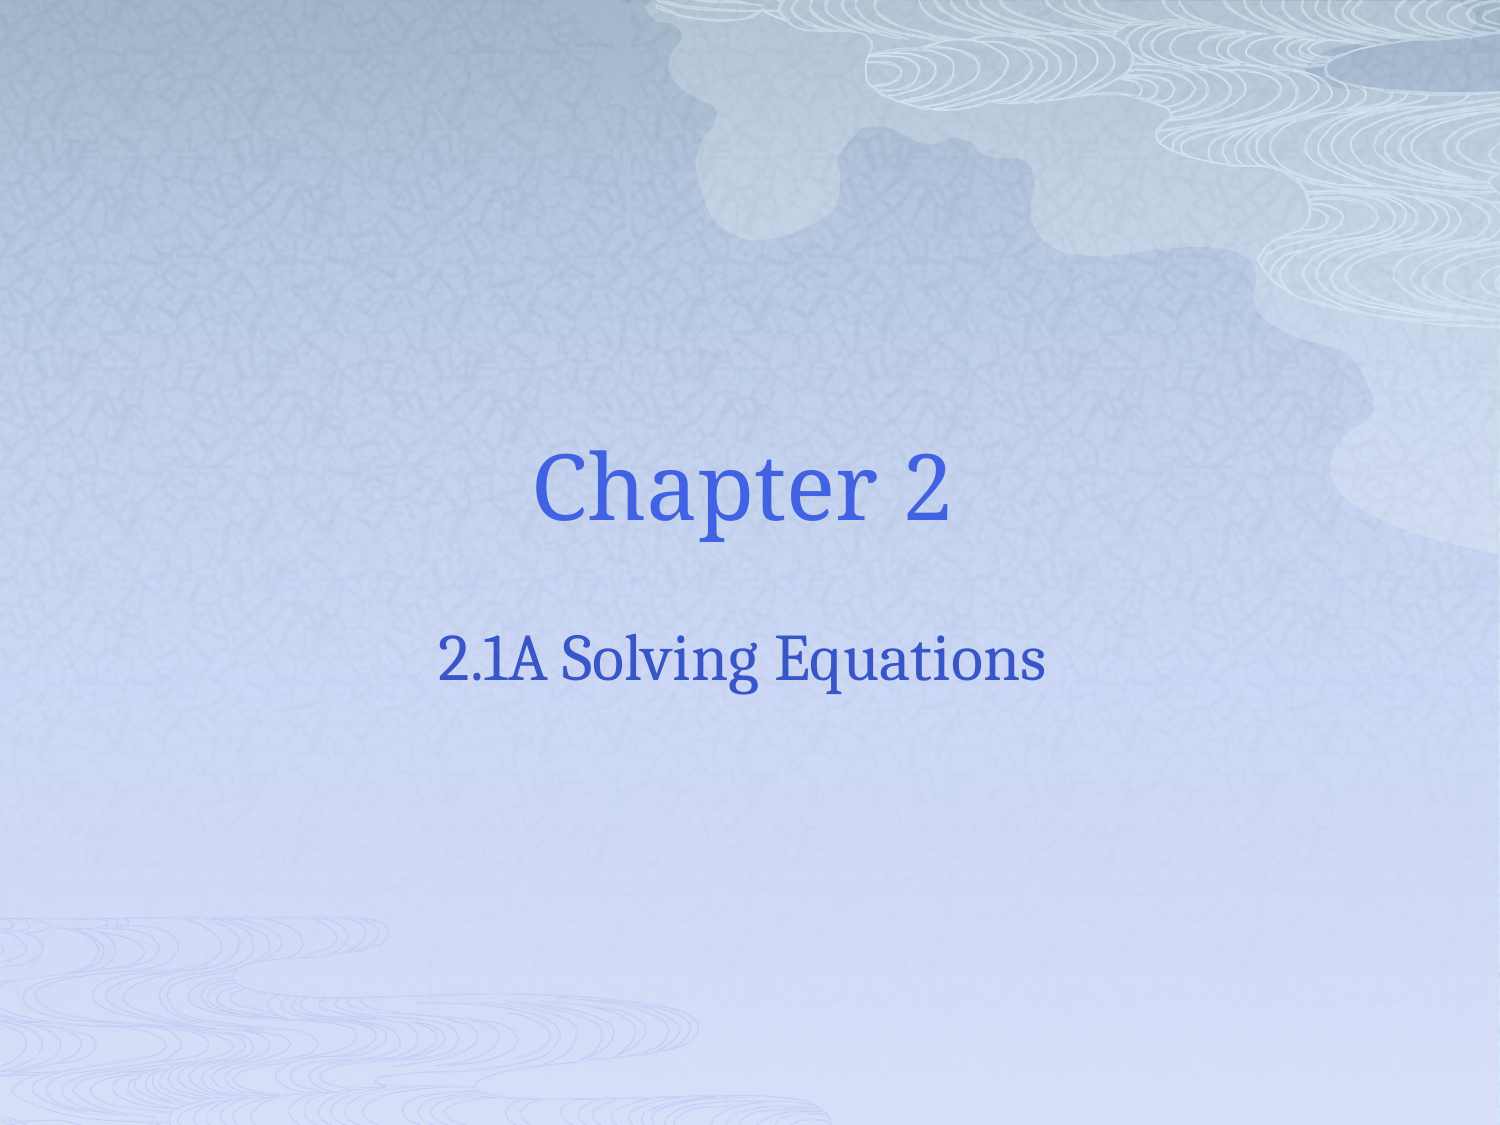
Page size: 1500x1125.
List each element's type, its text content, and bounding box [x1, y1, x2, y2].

title Chapter 2 [105, 363, 1381, 605]
subtitle 2.1A Solving Equations [105, 606, 1381, 755]
